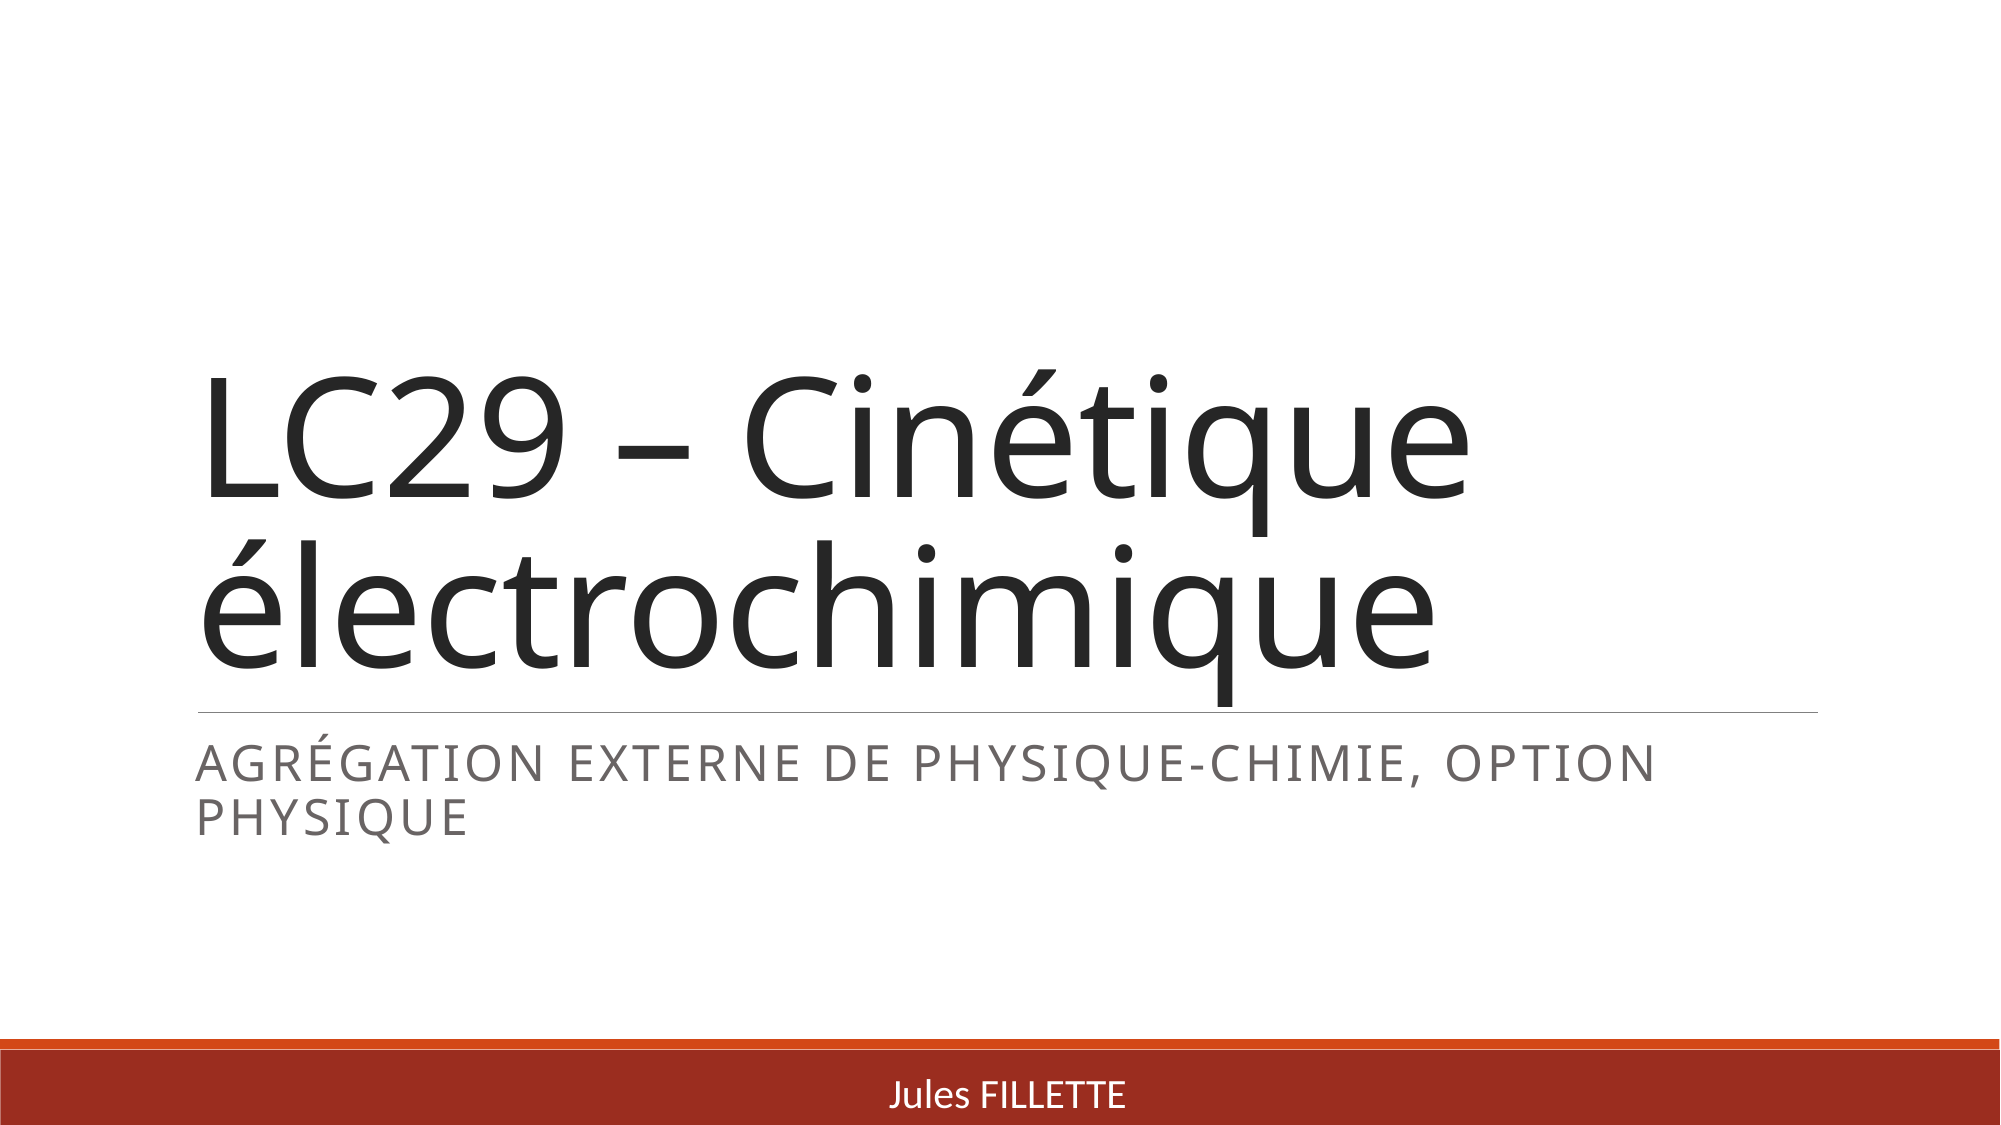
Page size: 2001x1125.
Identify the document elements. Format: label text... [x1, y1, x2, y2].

title LC29 – Cinétique électrochimique [180, 124, 1830, 710]
subtitle Agrégation externe de Physique-chimie, option Physique [180, 730, 1831, 919]
text_box Jules FILLETTE [15, 1059, 2000, 1125]
